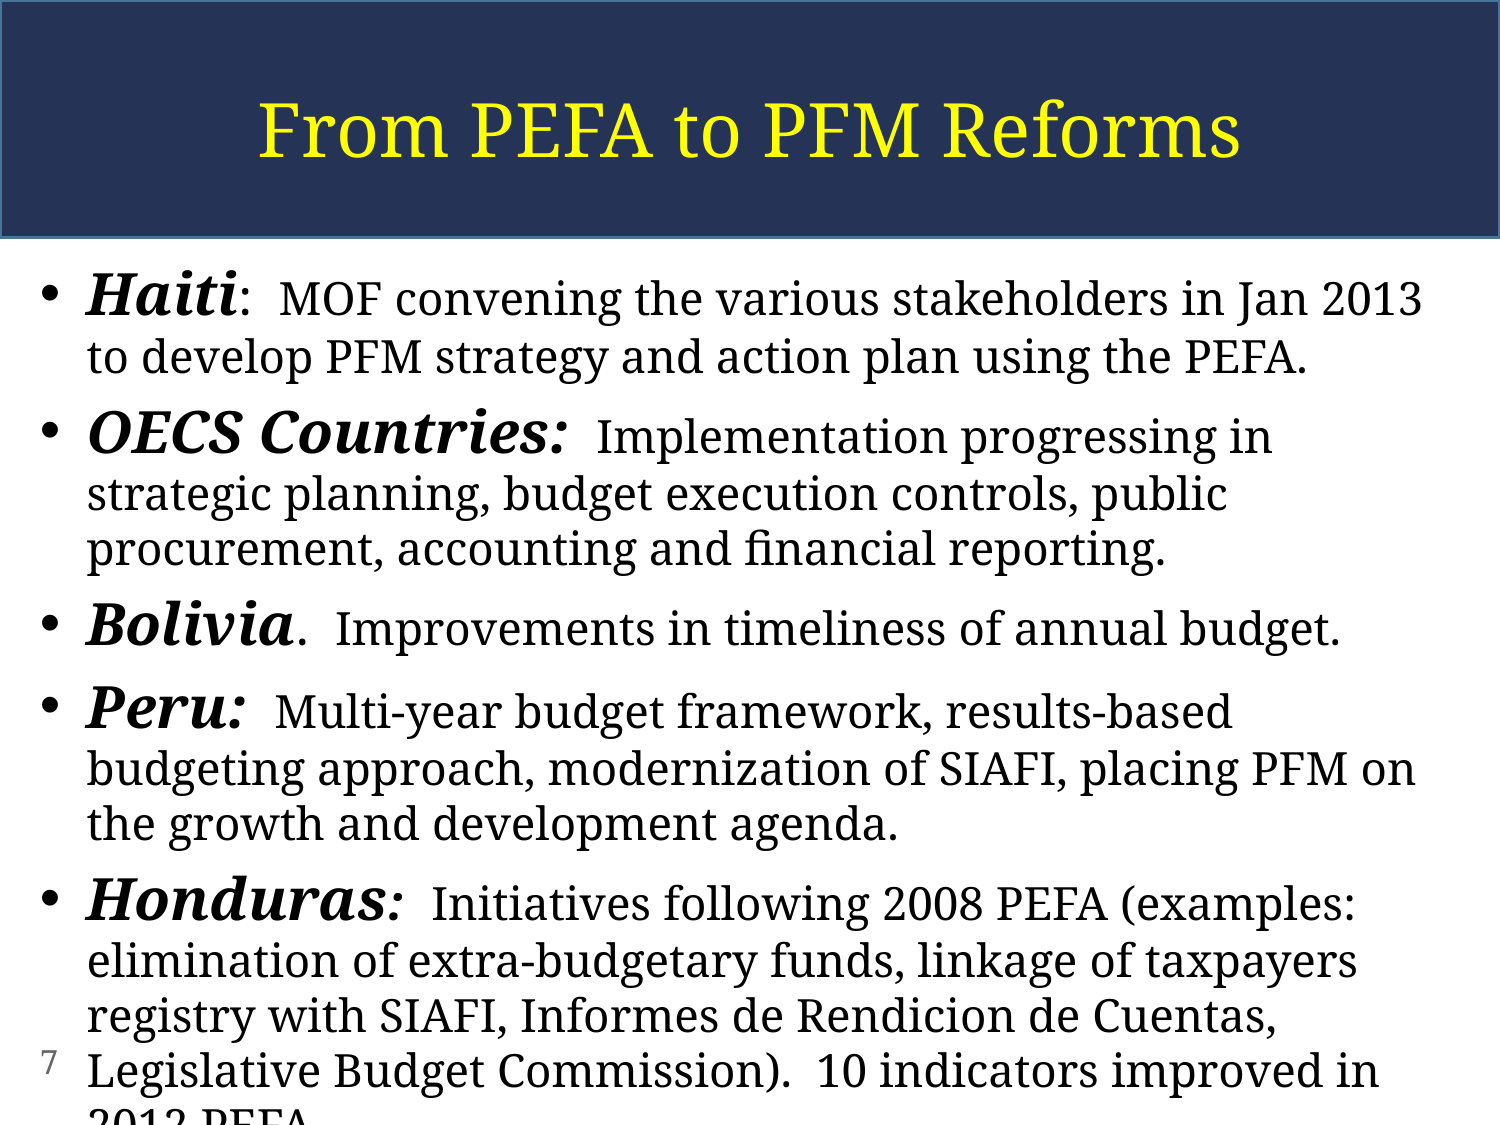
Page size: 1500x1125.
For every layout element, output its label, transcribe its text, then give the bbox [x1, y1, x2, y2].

text_box From PEFA to PFM Reforms [56, 74, 1444, 180]
text_box Haiti: MOF convening the various stakeholders in Jan 2013 to develop PFM strategy and action plan using the PEFA. OECS Countries: Implementation progressing in strategic planning, budget execution controls, public procurement, accounting and financial reporting. Bolivia. Improvements in timeliness of annual budget. Peru: Multi-year budget framework, results-based budgeting approach, modernization of SIAFI, placing PFM on the growth and development agenda. Honduras: Initiatives following 2008 PEFA (examples: elimination of extra-budgetary funds, linkage of taxpayers registry with SIAFI, Informes de Rendicion de Cuentas, Legislative Budget Commission). 10 indicators improved in 2012 PEFA. [24, 249, 1475, 1125]
text_box 7 [24, 1037, 375, 1088]
